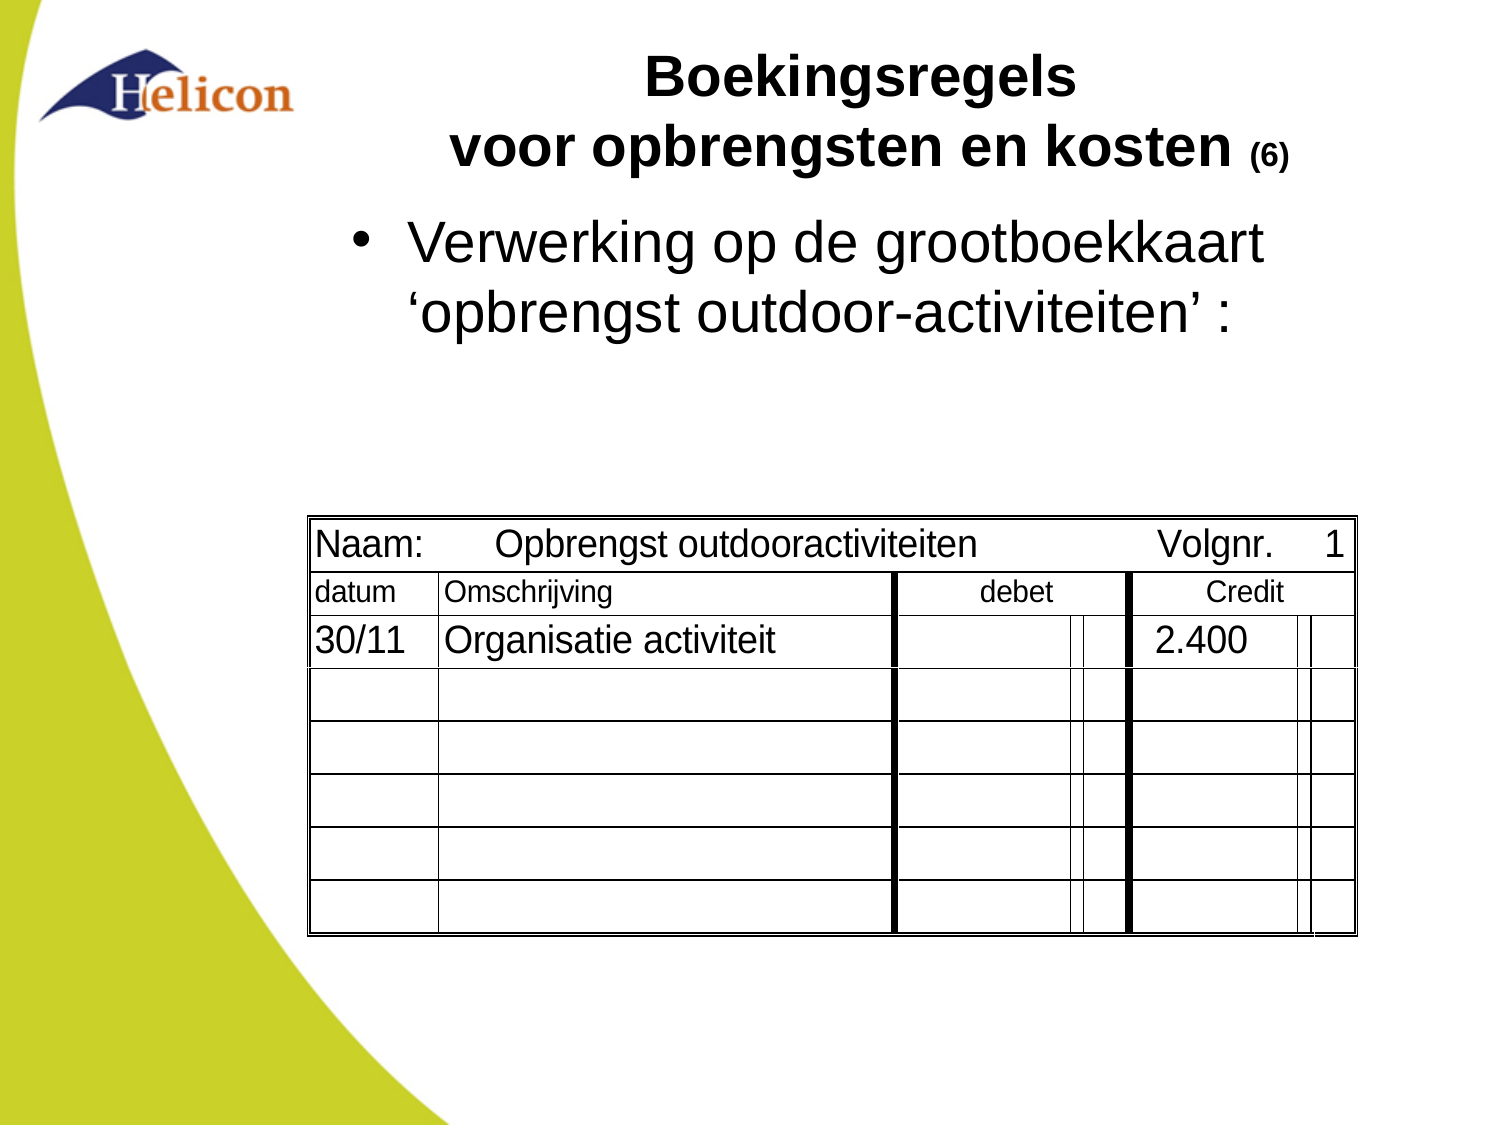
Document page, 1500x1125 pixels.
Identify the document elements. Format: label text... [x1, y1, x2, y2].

picture [0, 0, 1500, 1125]
list Verwerking op de grootboekkaart ‘opbrengst outdoor-activiteiten’ : [336, 196, 1425, 1005]
title Boekingsregels voor opbrengsten en kosten (6) [324, 54, 1415, 161]
